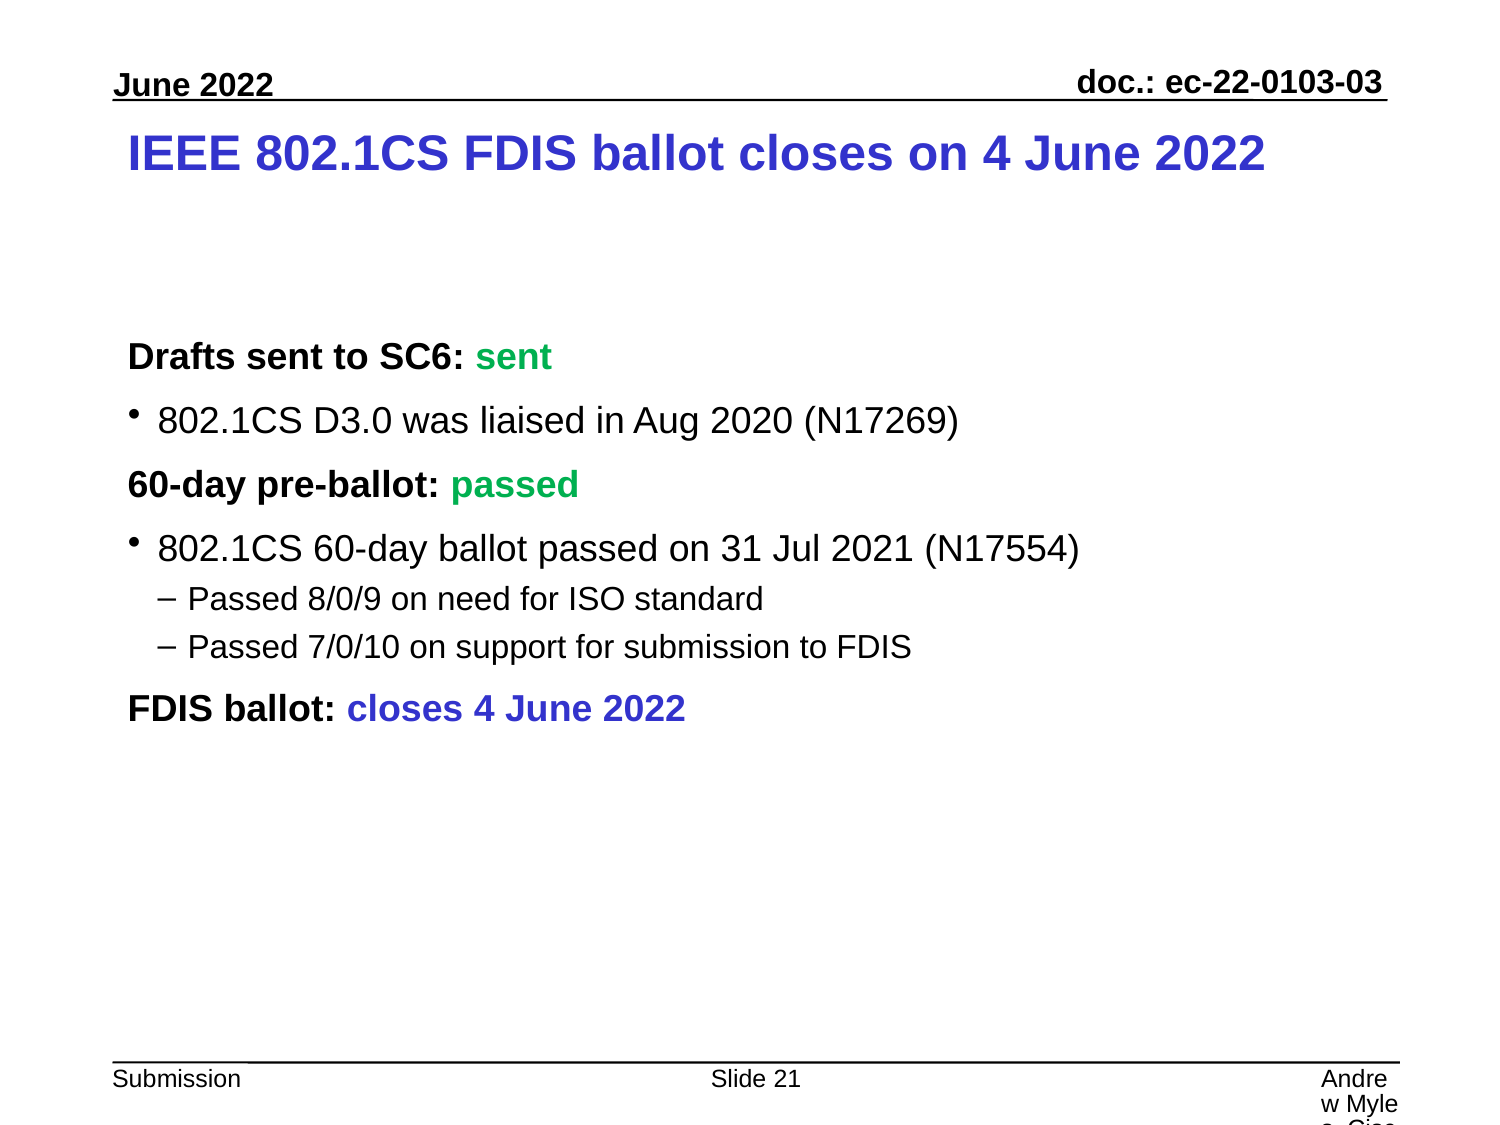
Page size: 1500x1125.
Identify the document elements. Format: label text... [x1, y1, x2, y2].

footer Andrew Myles, Cisco [1320, 1061, 1402, 1093]
title IEEE 802.1CS FDIS ballot closes on 4 June 2022 [112, 112, 1388, 288]
list Drafts sent to SC6: sent 802.1CS D3.0 was liaised in Aug 2020 (N17269) 60-day pre-ballot: passed 802.1CS 60-day ballot passed on 31 Jul 2021 (N17554) Passed 8/0/9 on need for ISO standard Passed 7/0/10 on support for submission to FDIS FDIS ballot: closes 4 June 2022 [112, 324, 1388, 1000]
slide_number Slide 21 [709, 1061, 803, 1093]
